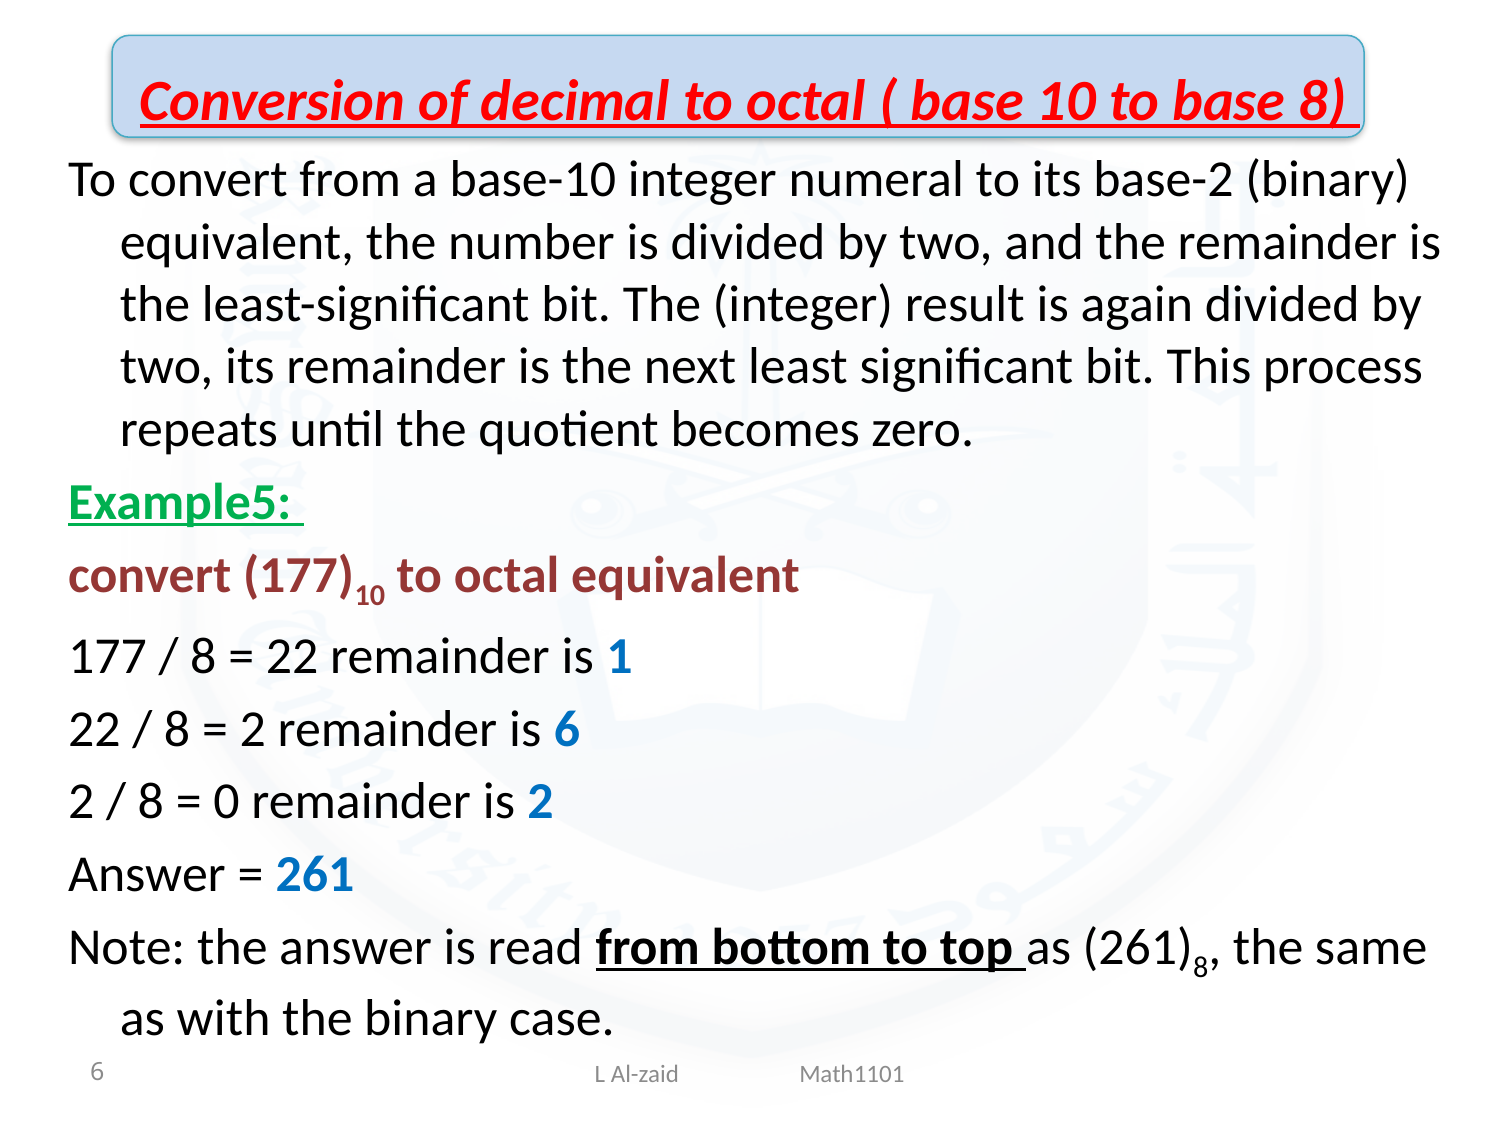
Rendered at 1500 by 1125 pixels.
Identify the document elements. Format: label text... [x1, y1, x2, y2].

footer L Al-zaid Math1101 [512, 1042, 988, 1103]
text_box [113, 34, 1364, 45]
slide_number 6 [75, 1042, 425, 1103]
list To convert from a base-10 integer numeral to its base-2 (binary) equivalent, the number is divided by two, and the remainder is the least-significant bit. The (integer) result is again divided by two, its remainder is the next least significant bit. This process repeats until the quotient becomes zero. Example5: convert (177)10 to octal equivalent 177 / 8 = 22 remainder is 1 22 / 8 = 2 remainder is 6 2 / 8 = 0 remainder is 2 Answer = 261 Note: the answer is read from bottom to top as (261)8, the same as with the binary case. [53, 137, 1471, 1071]
title Conversion of decimal to octal ( base 10 to base 8) [75, 45, 1425, 137]
